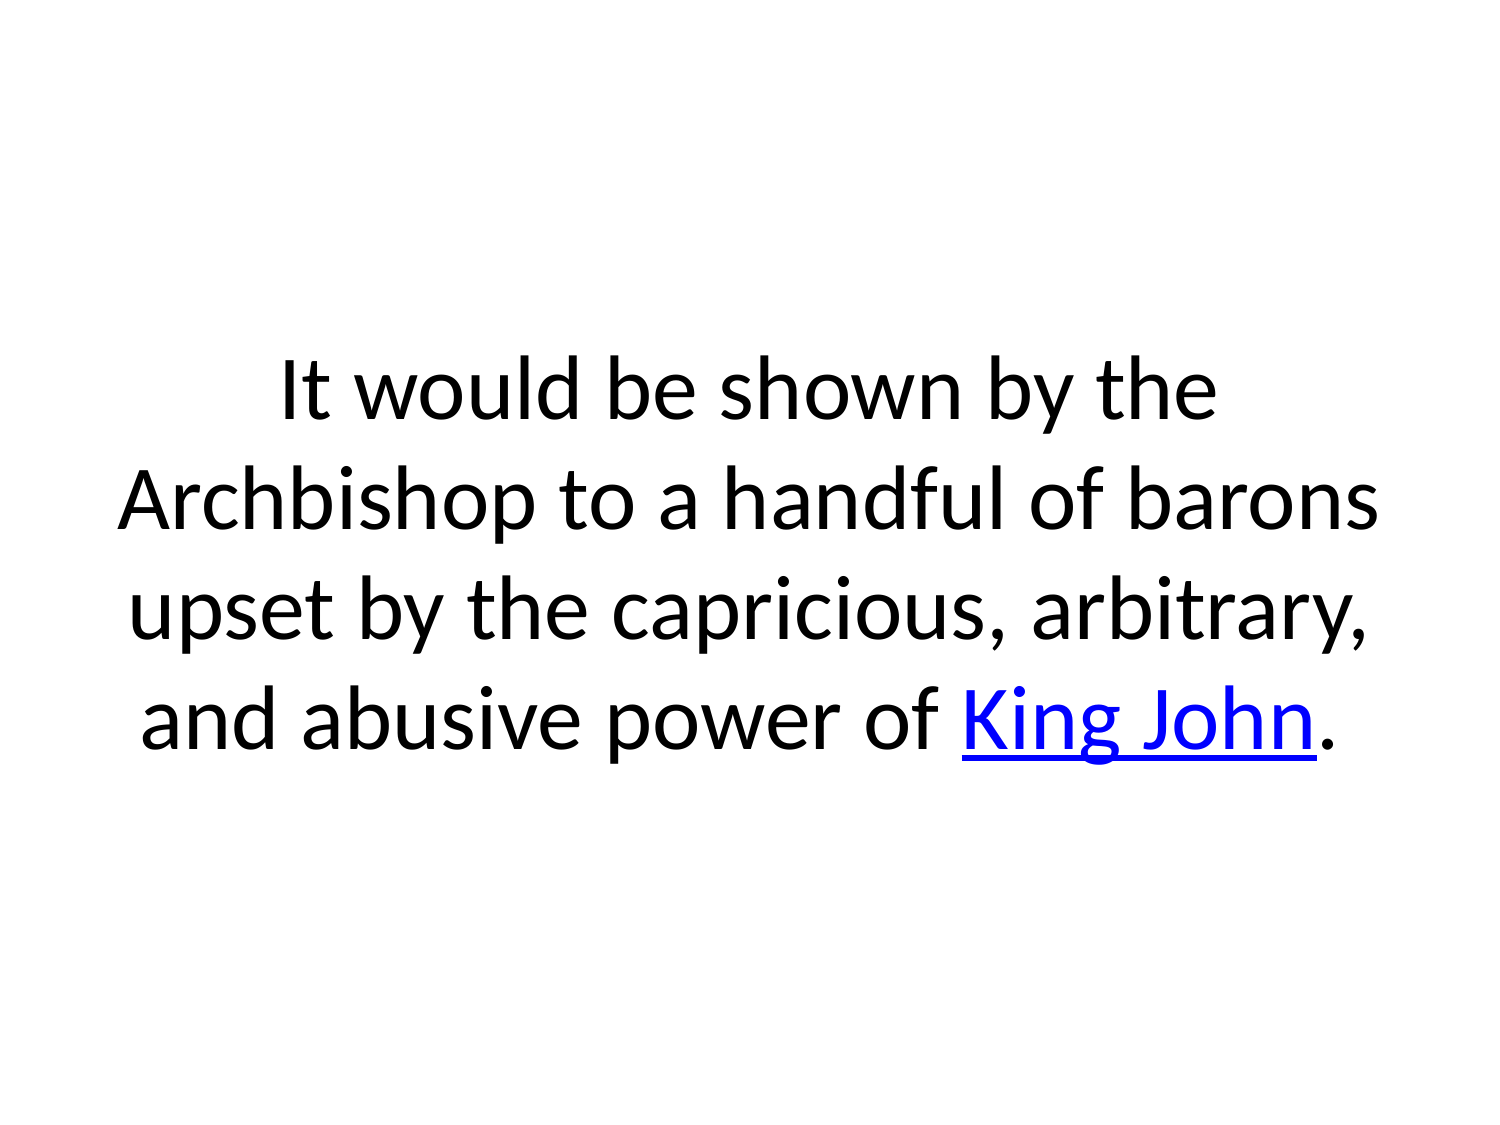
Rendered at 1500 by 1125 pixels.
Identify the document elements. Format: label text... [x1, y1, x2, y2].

title It would be shown by the Archbishop to a handful of barons upset by the capricious, arbitrary, and abusive power of King John. [74, 44, 1426, 1051]
